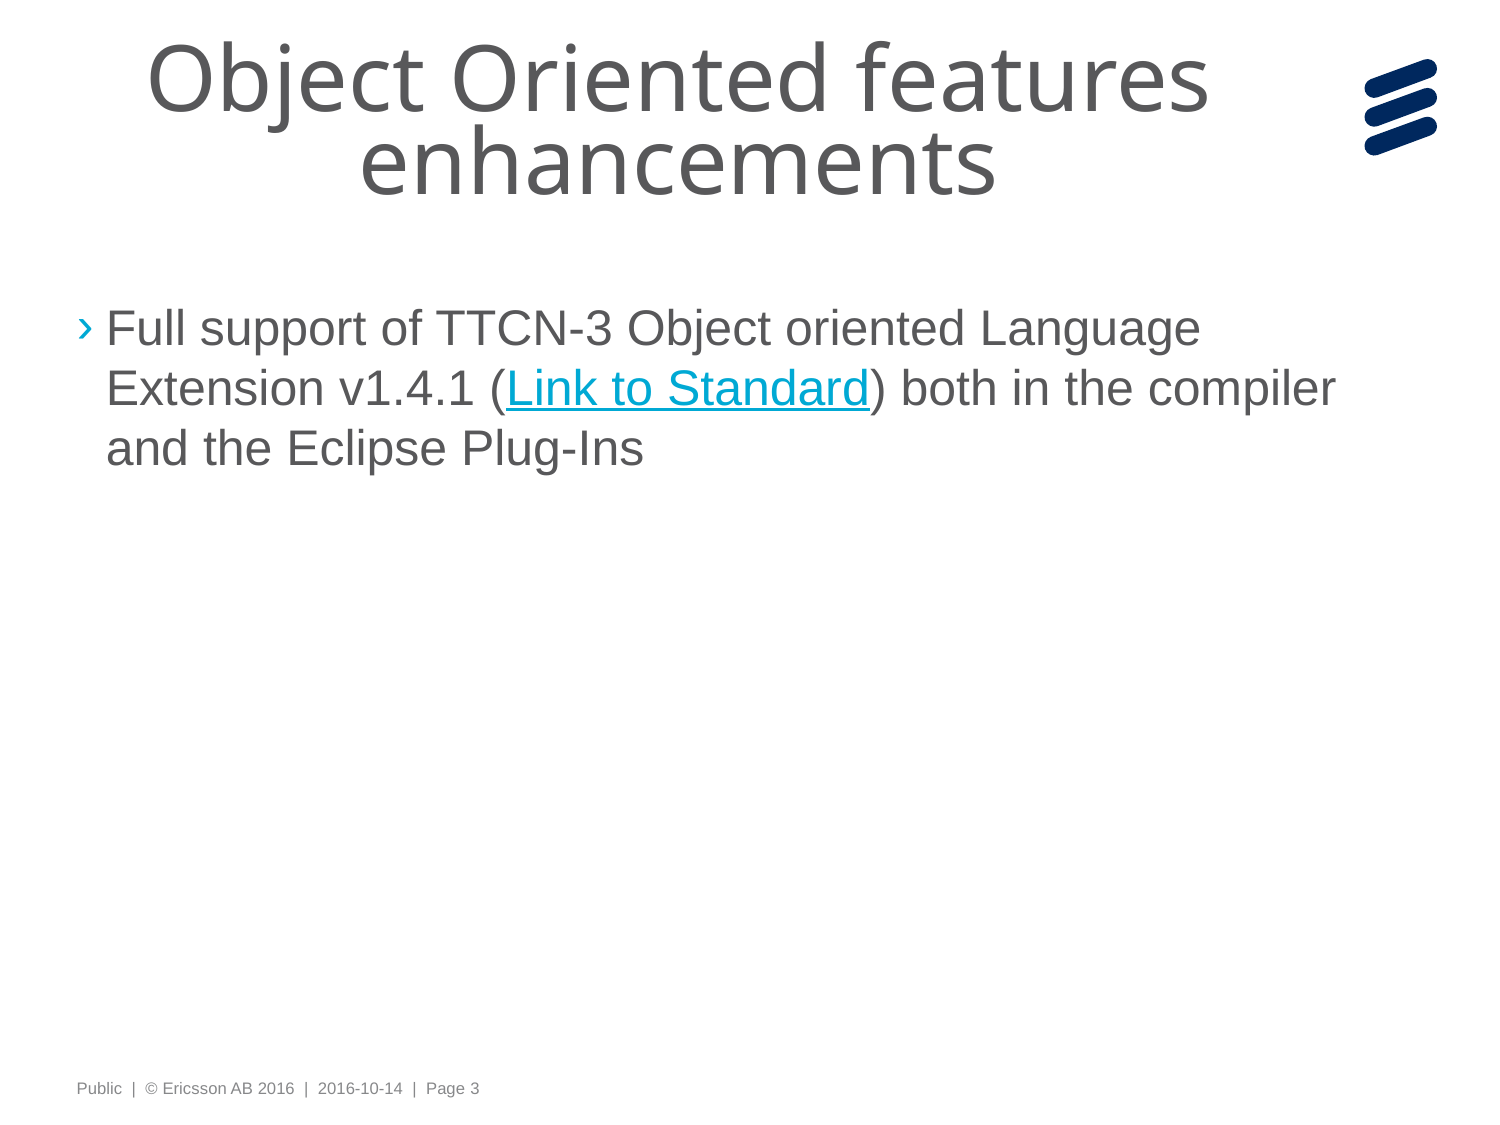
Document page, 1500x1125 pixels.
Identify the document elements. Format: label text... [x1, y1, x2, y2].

list Full support of TTCN-3 Object oriented Language Extension v1.4.1 (Link to Standard) both in the compiler and the Eclipse Plug-Ins [64, 295, 1436, 1038]
title Object Oriented features enhancements [64, 39, 1295, 218]
